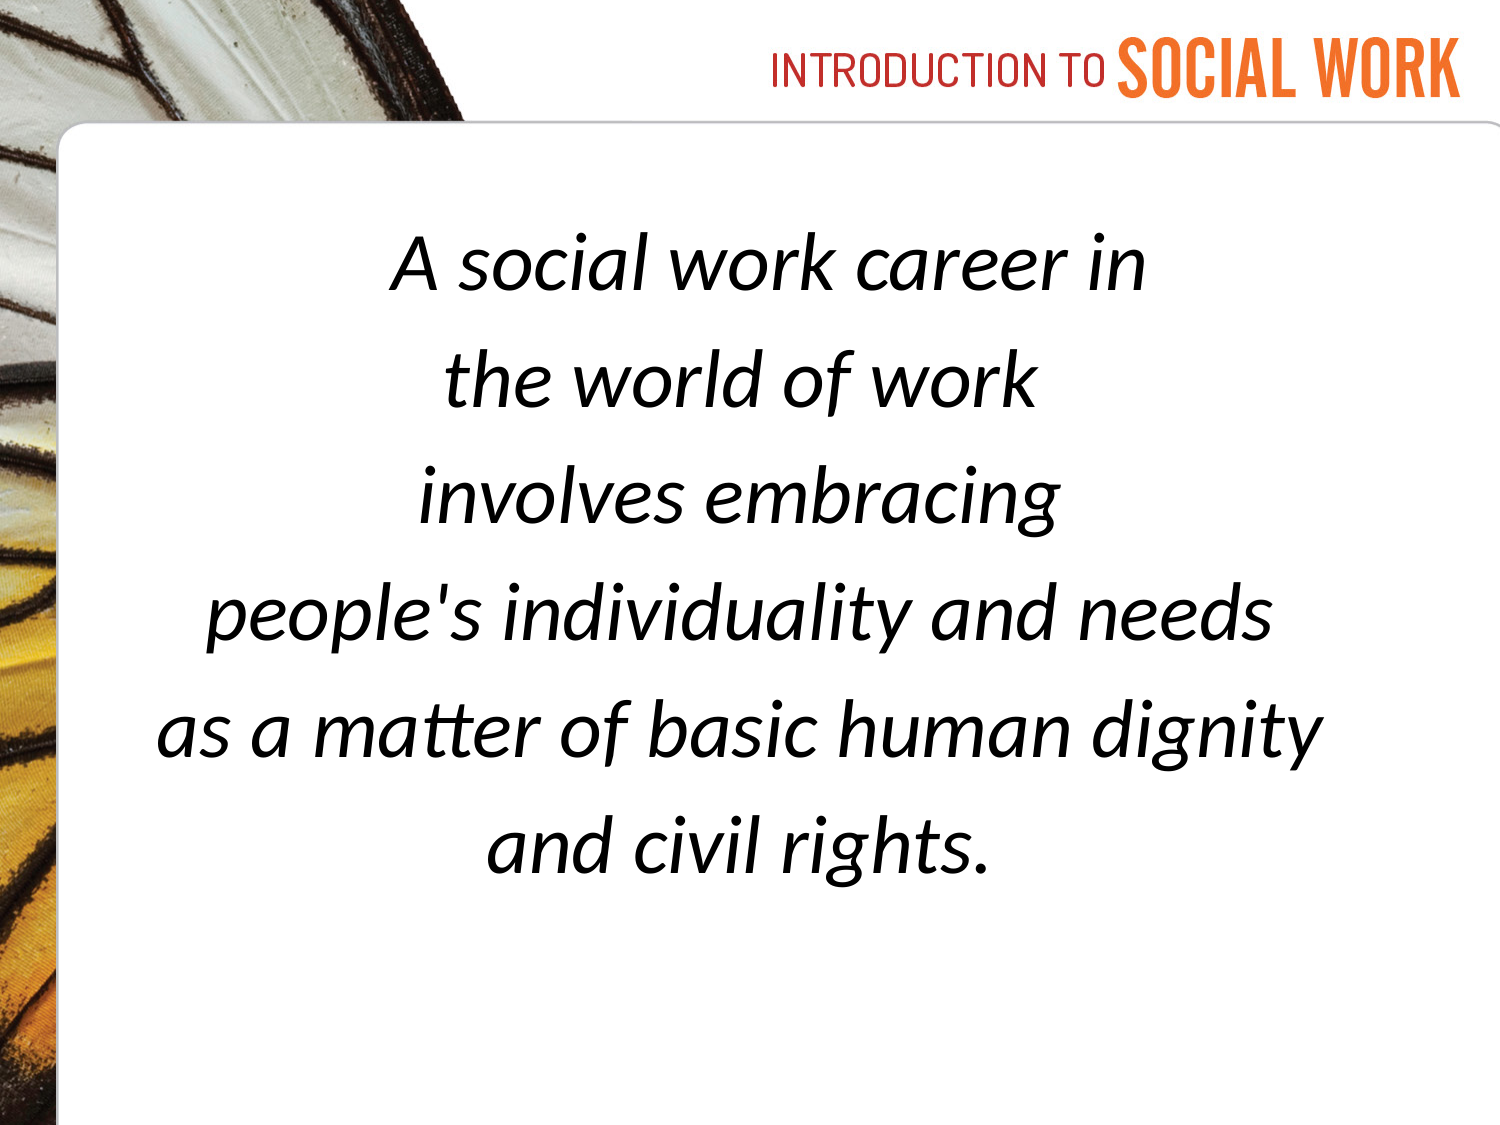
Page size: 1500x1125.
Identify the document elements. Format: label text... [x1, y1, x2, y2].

title [75, 45, 1425, 200]
picture [0, 0, 1500, 1125]
list A social work career in the world of work involves embracing people's individuality and needs as a matter of basic human dignity and civil rights. [75, 200, 1425, 943]
